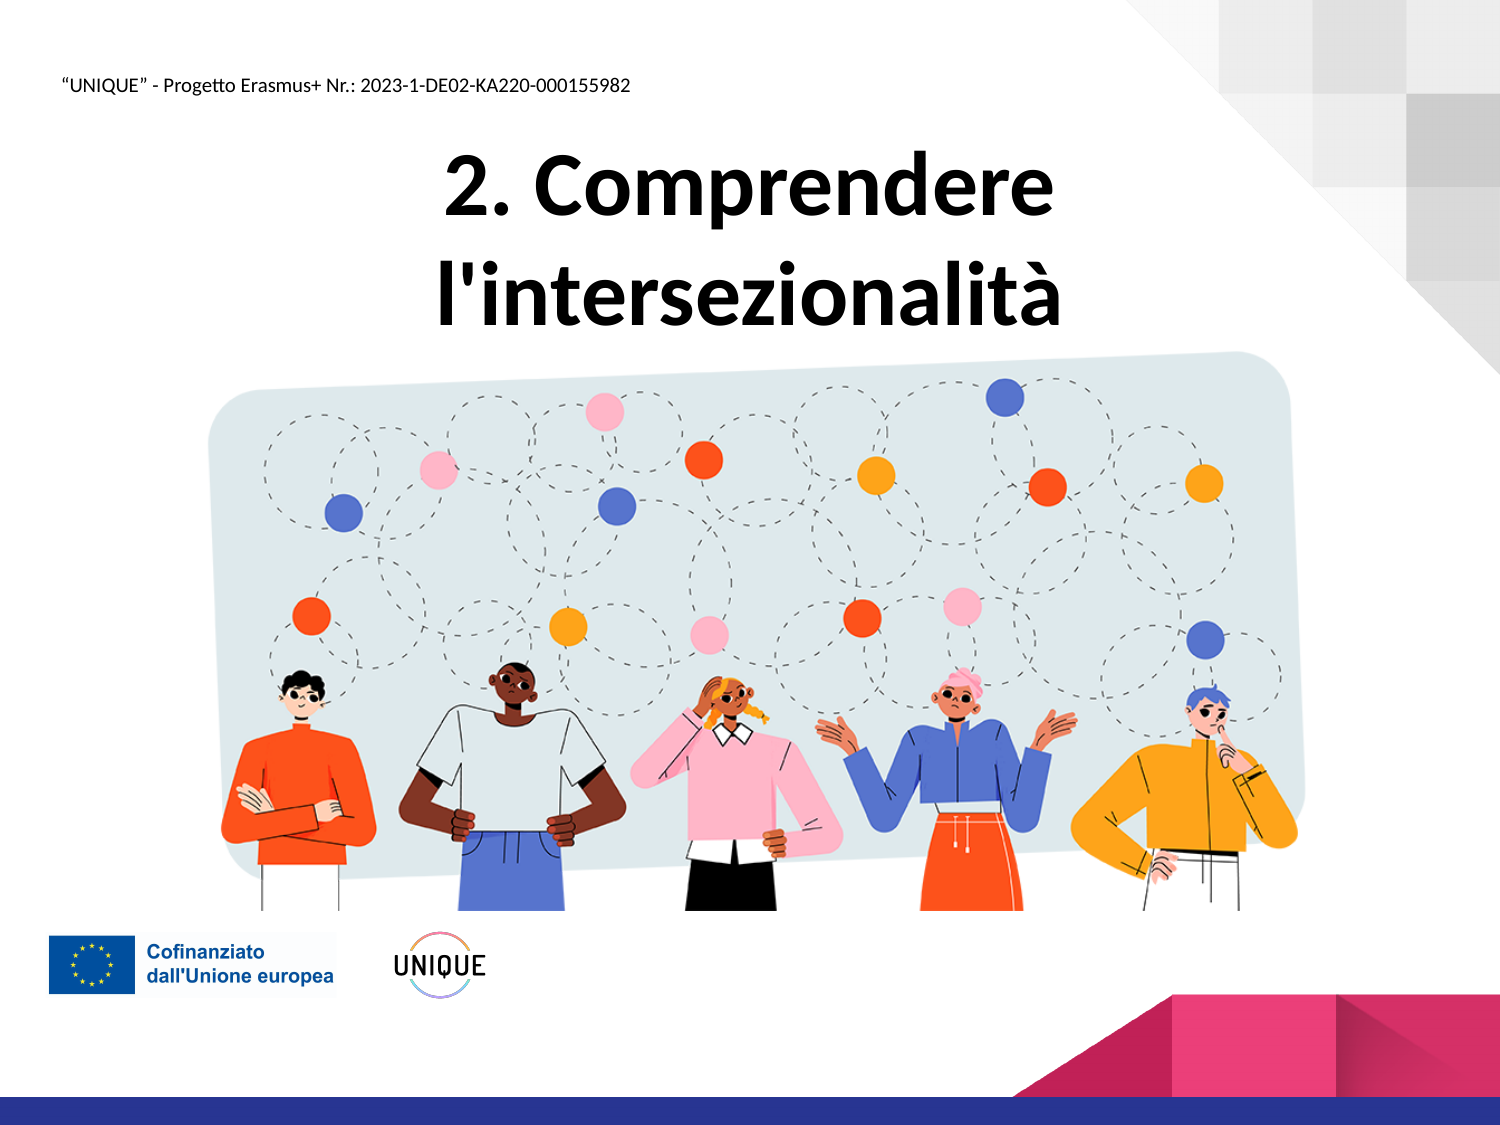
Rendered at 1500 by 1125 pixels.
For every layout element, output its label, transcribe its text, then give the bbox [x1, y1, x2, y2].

picture [192, 0, 1500, 911]
picture [0, 919, 1500, 1125]
title 2. Comprendere l'intersezionalità [112, 112, 1388, 355]
